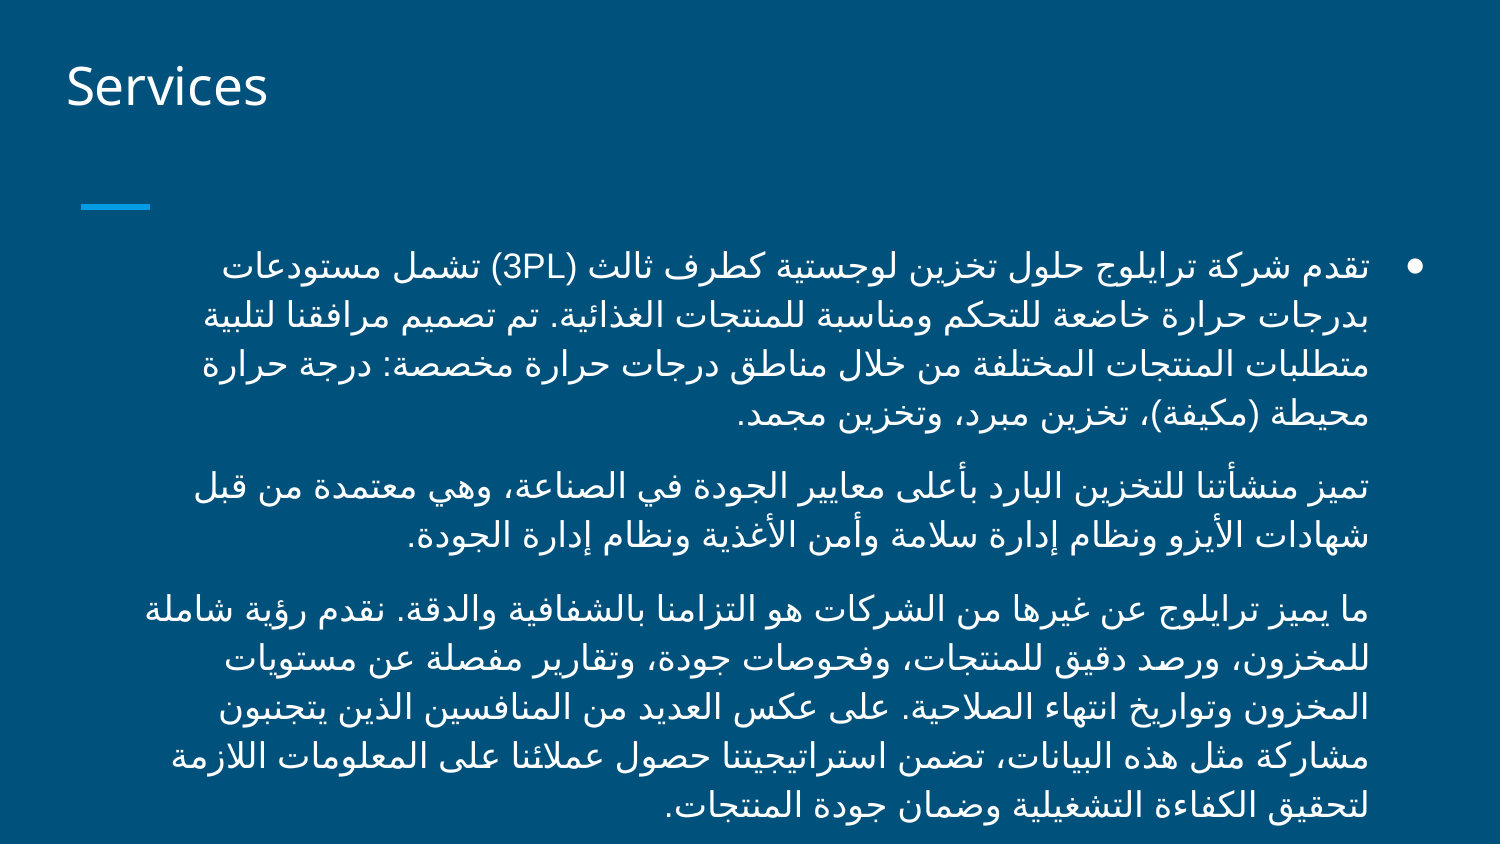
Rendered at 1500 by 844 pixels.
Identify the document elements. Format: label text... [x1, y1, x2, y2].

title Services [51, 37, 1449, 131]
text_box تقدم شركة ترايلوج حلول تخزين لوجستية كطرف ثالث (3PL) تشمل مستودعات بدرجات حرارة خاضعة للتحكم ومناسبة للمنتجات الغذائية. تم تصميم مرافقنا لتلبية متطلبات المنتجات المختلفة من خلال مناطق درجات حرارة مخصصة: درجة حرارة محيطة (مكيفة)، تخزين مبرد، وتخزين مجمد. تميز منشأتنا للتخزين البارد بأعلى معايير الجودة في الصناعة، وهي معتمدة من قبل شهادات الأيزو ونظام إدارة سلامة وأمن الأغذية ونظام إدارة الجودة. ما يميز ترايلوج عن غيرها من الشركات هو التزامنا بالشفافية والدقة. نقدم رؤية شاملة للمخزون، ورصد دقيق للمنتجات، وفحوصات جودة، وتقارير مفصلة عن مستويات المخزون وتواريخ انتهاء الصلاحية. على عكس العديد من المنافسين الذين يتجنبون مشاركة مثل هذه البيانات، تضمن استراتيجيتنا حصول عملائنا على المعلومات اللازمة لتحقيق الكفاءة التشغيلية وضمان جودة المنتجات. [109, 221, 1461, 840]
